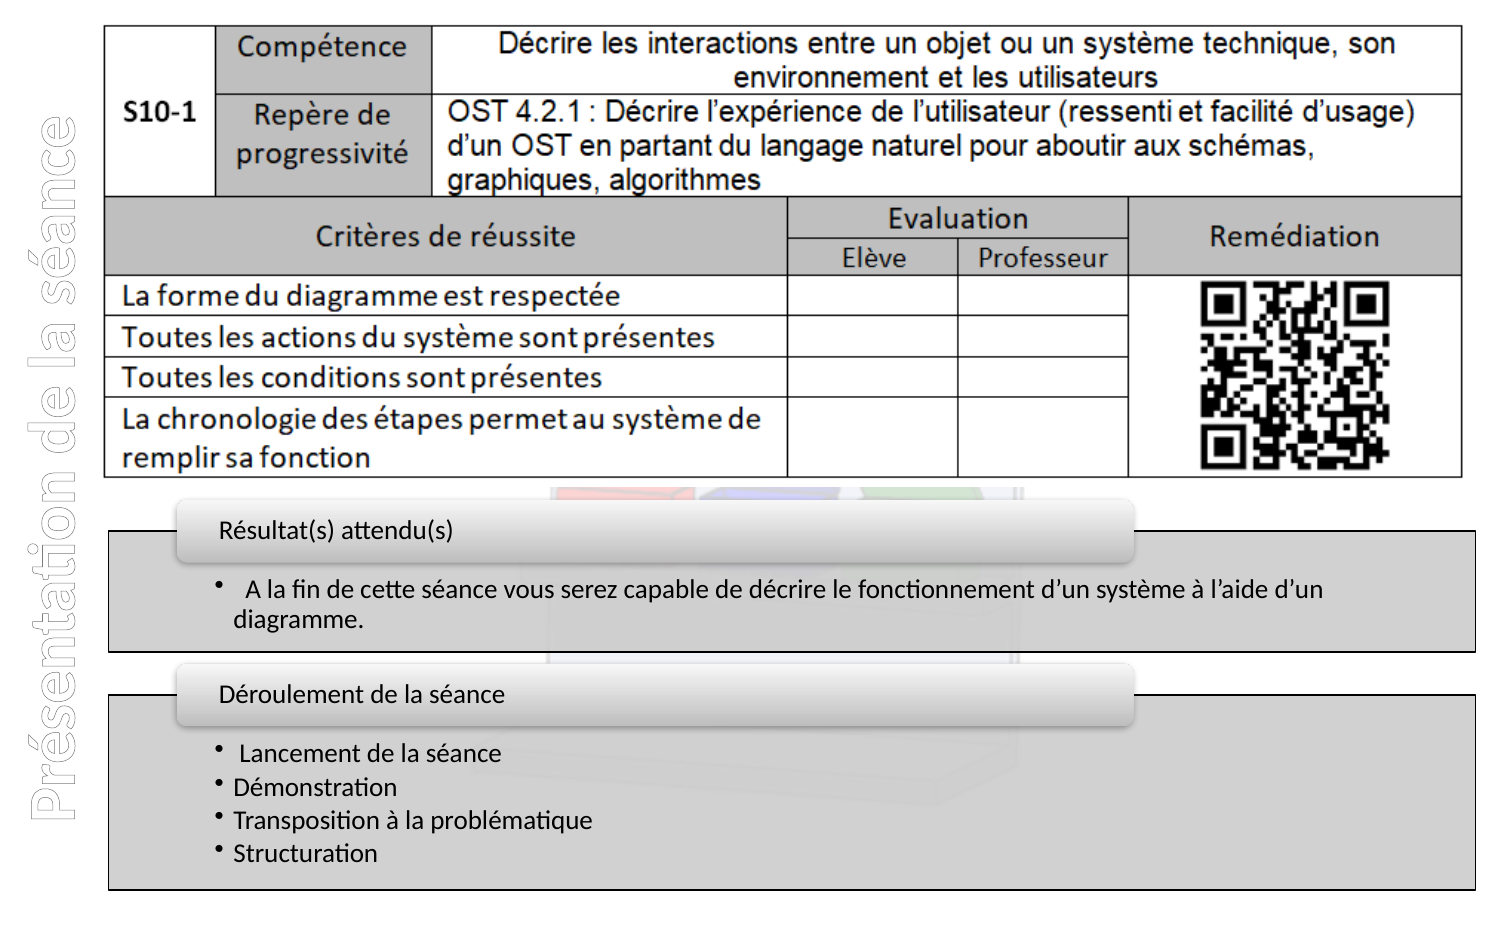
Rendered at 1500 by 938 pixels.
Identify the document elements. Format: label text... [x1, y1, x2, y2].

picture [95, 0, 1500, 938]
text_box Présentation de la séance [0, 0, 96, 938]
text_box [108, 495, 1476, 897]
